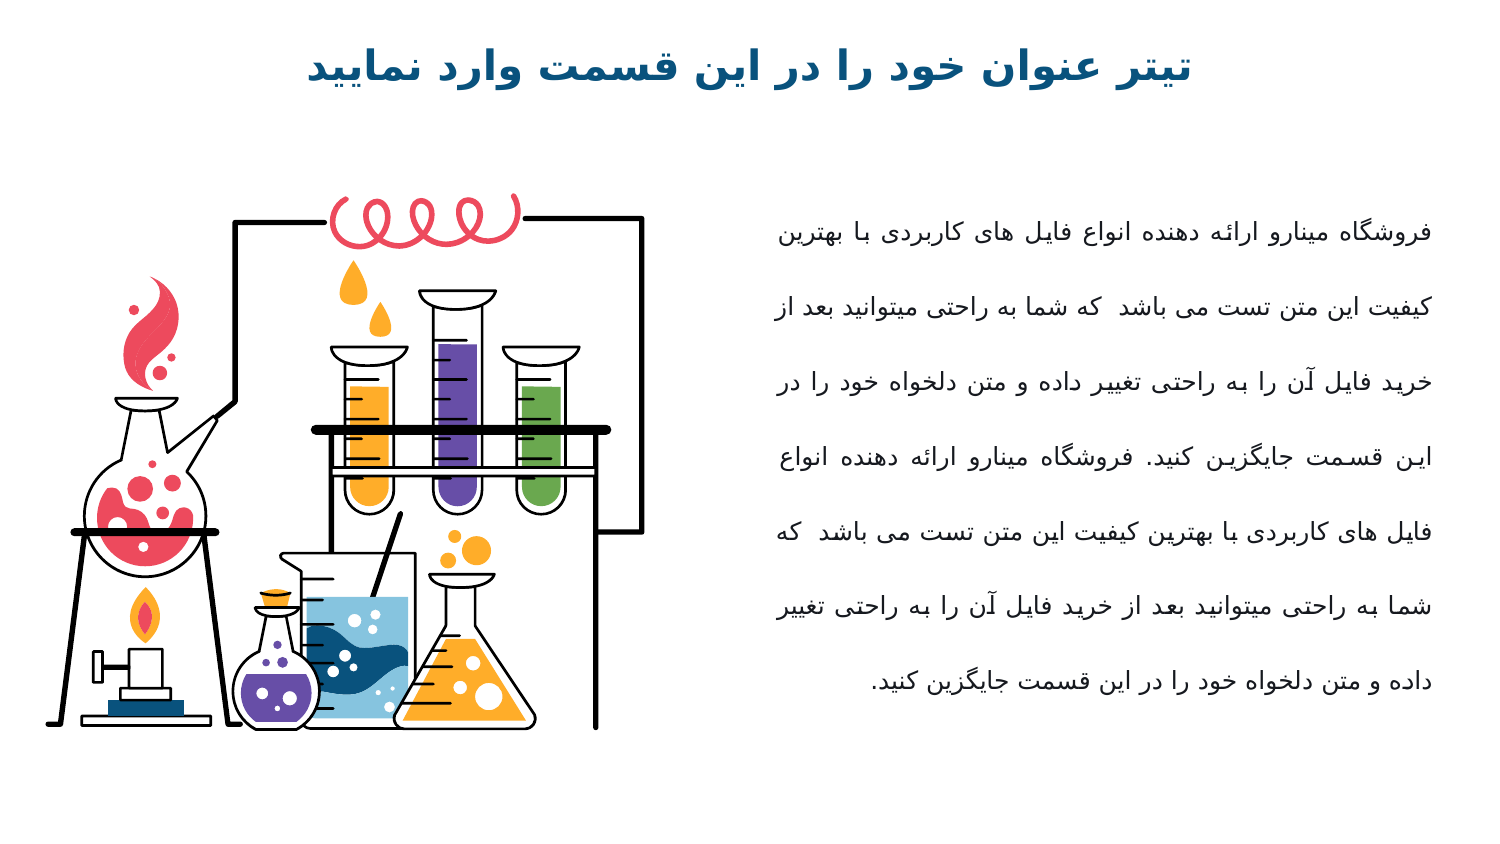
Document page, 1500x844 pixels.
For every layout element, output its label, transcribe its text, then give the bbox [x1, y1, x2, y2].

text_box فروشگاه مینارو ارائه دهنده انواع فایل های کاربردی با بهترین کیفیت این متن تست می باشد که شما به راحتی میتوانید بعد از خرید فایل آن را به راحتی تغییر داده و متن دلخواه خود را در این قسمت جایگزین کنید. فروشگاه مینارو ارائه دهنده انواع فایل های کاربردی با بهترین کیفیت این متن تست می باشد که شما به راحتی میتوانید بعد از خرید فایل آن را به راحتی تغییر داده و متن دلخواه خود را در این قسمت جایگزین کنید. [760, 163, 1448, 777]
text_box تیتر عنوان خود را در این قسمت وارد نمایید [0, 6, 1500, 96]
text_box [45, 193, 645, 732]
